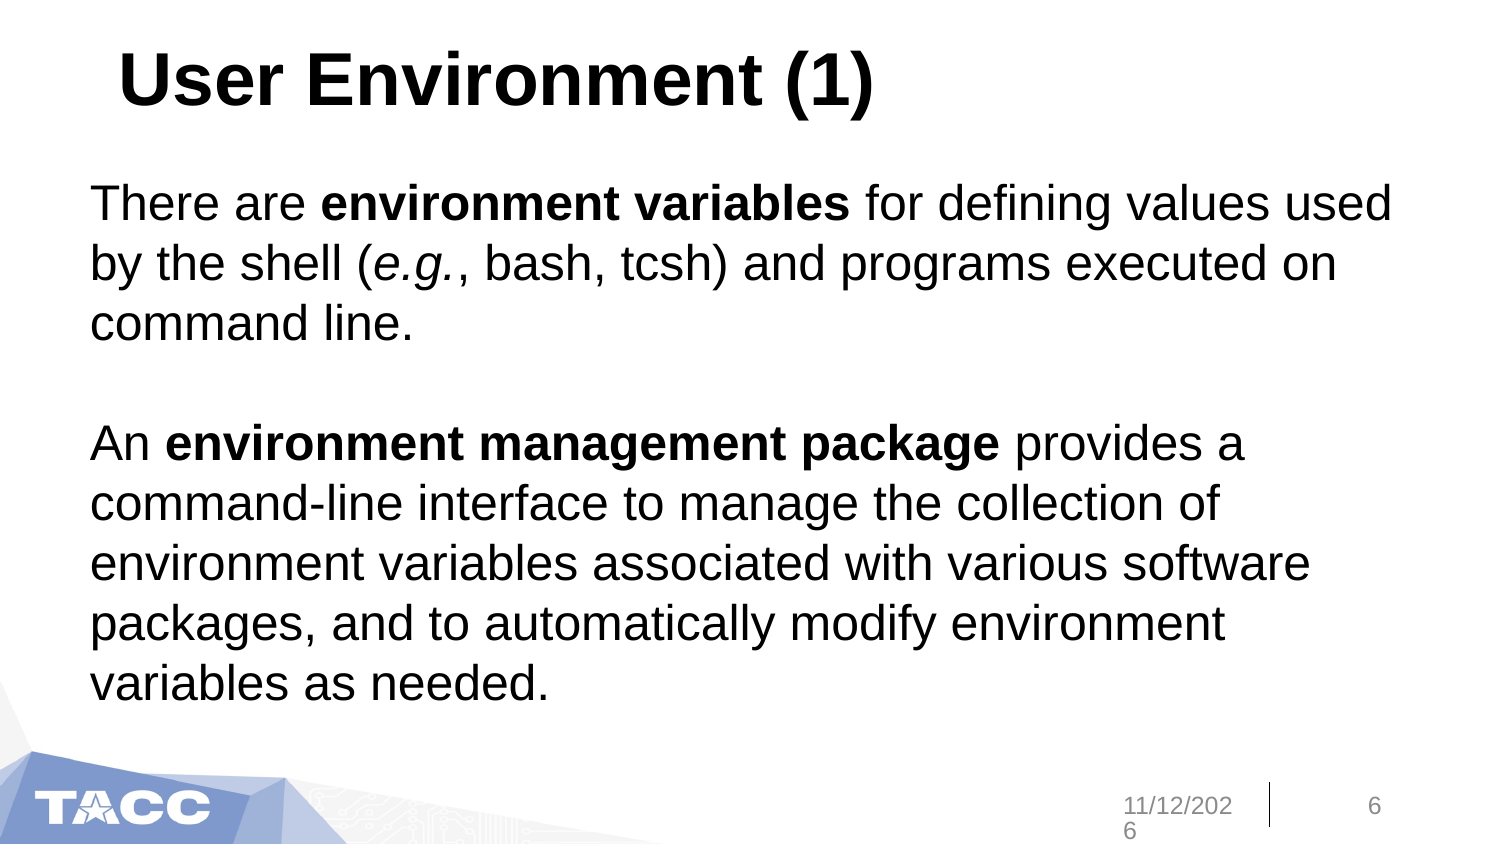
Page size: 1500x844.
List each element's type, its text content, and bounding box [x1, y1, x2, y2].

picture [0, 0, 1500, 844]
text_box There are environment variables for defining values used by the shell (e.g., bash, tcsh) and programs executed on command line. An environment management package provides a command-line interface to manage the collection of environment variables associated with various software packages, and to automatically modify environment variables as needed. [74, 163, 1425, 718]
title User Environment (1) [103, 0, 1397, 163]
slide_number 6 [1284, 782, 1397, 827]
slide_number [1108, 782, 1255, 827]
